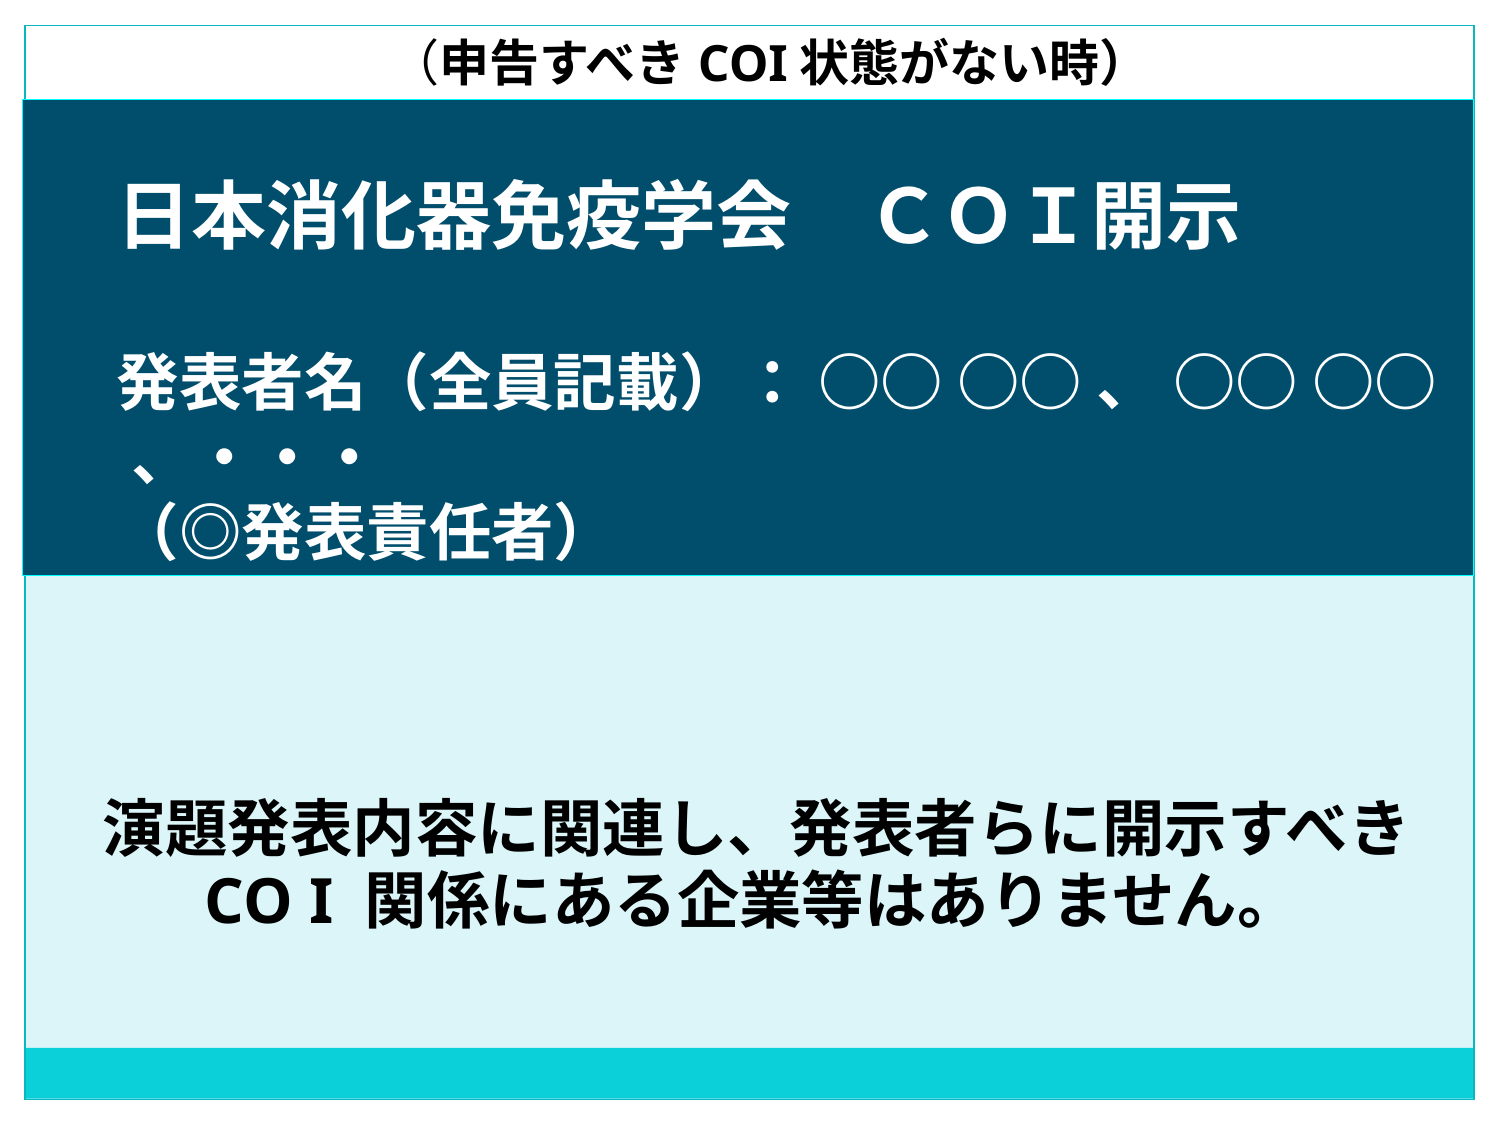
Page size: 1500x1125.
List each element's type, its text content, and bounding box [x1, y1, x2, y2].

text_box （申告すべきCOI状態がない時） [374, 24, 1193, 99]
list 演題発表内容に関連し、発表者らに開示すべき CO I 関係にある企業等はありません。 [29, 713, 1476, 1003]
title 日本消化器免疫学会 ＣＯＩ開示 発表者名（全員記載）： ○○ ○○ 、 ○○ ○○ 、・・・ （◎発表責任者） [22, 99, 1474, 576]
